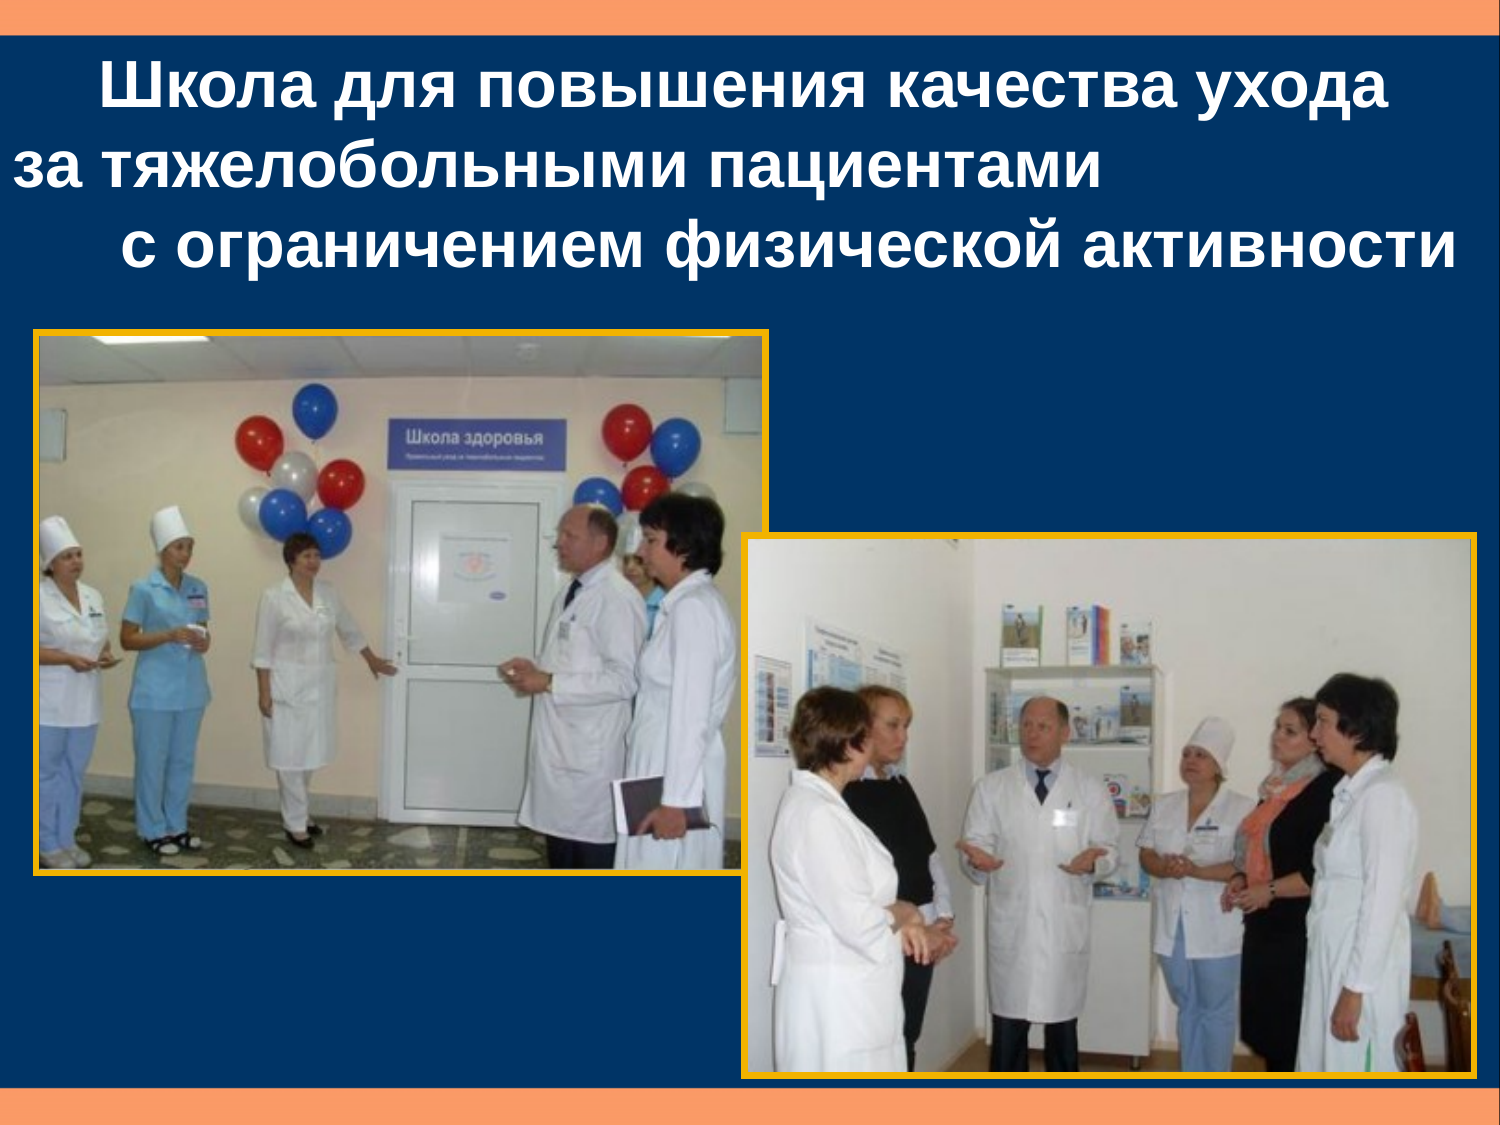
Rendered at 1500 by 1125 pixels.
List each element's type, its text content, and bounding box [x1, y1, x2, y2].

text_box Школа для повышения качества ухода за тяжелобольными пациентами с ограничением физической активности [0, 33, 1494, 288]
picture [0, 0, 1500, 1125]
